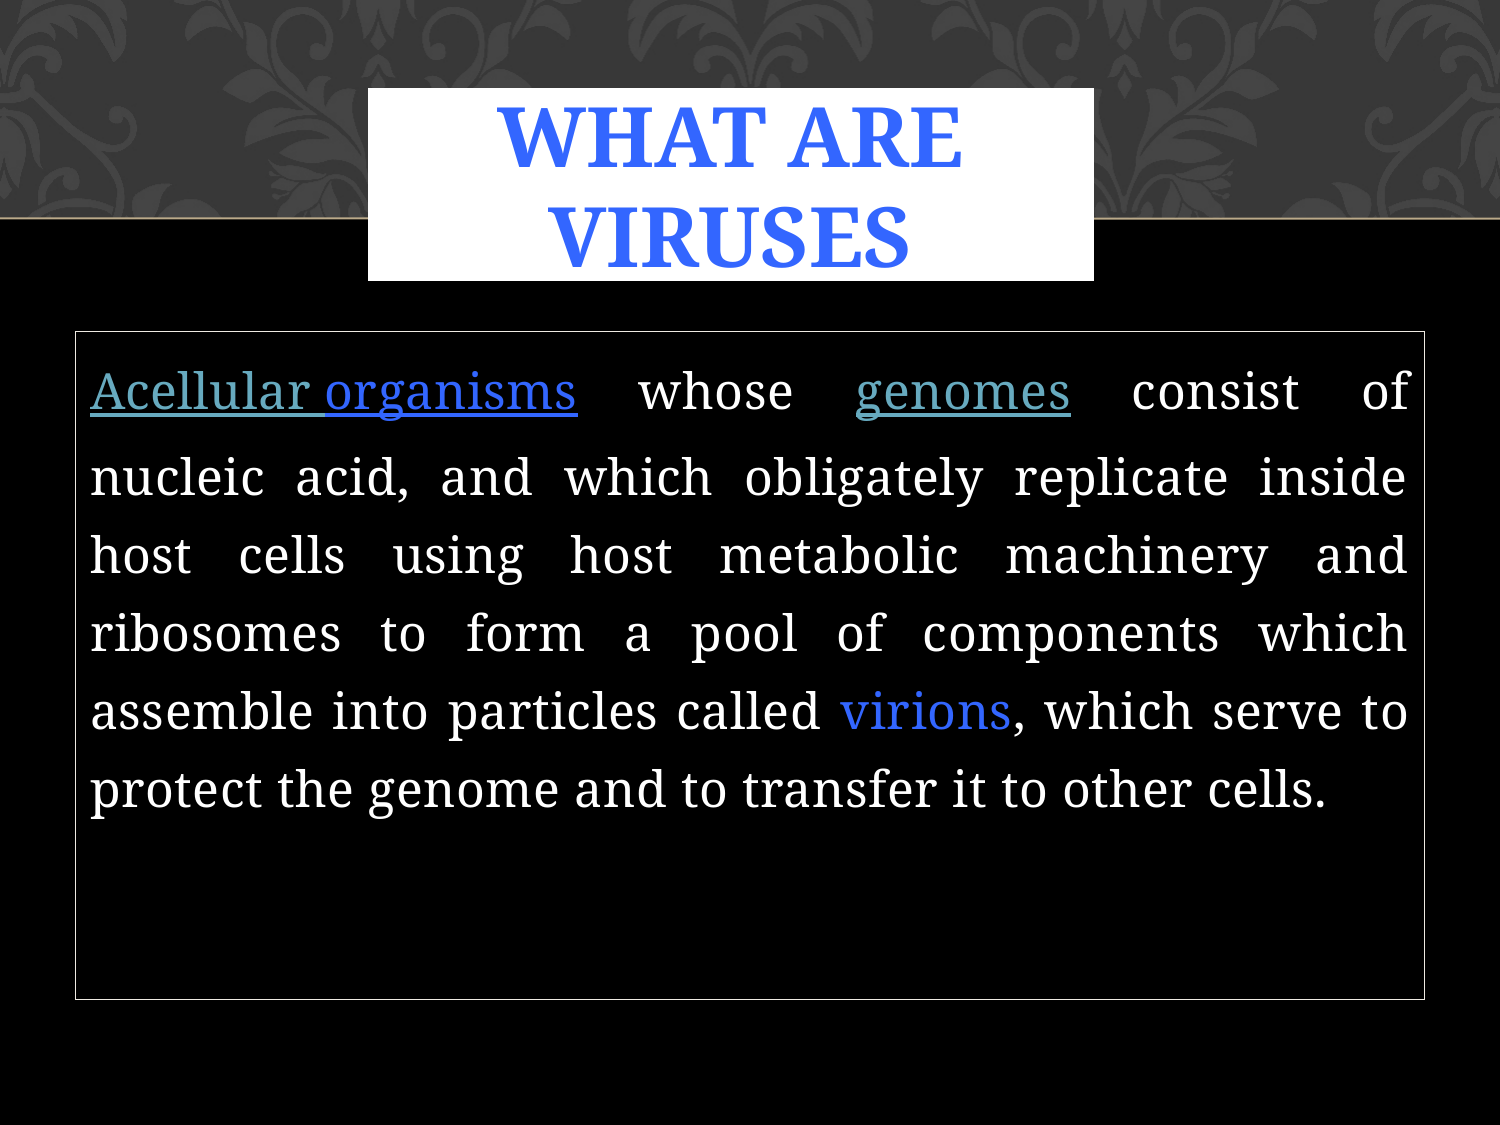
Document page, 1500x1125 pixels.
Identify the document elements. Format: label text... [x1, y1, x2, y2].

list Acellular organisms whose genomes consist of nucleic acid, and which obligately replicate inside host cells using host metabolic machinery and ribosomes to form a pool of components which assemble into particles called virions, which serve to protect the genome and to transfer it to other cells. [75, 331, 1425, 1000]
title What are viruses [368, 88, 1094, 281]
